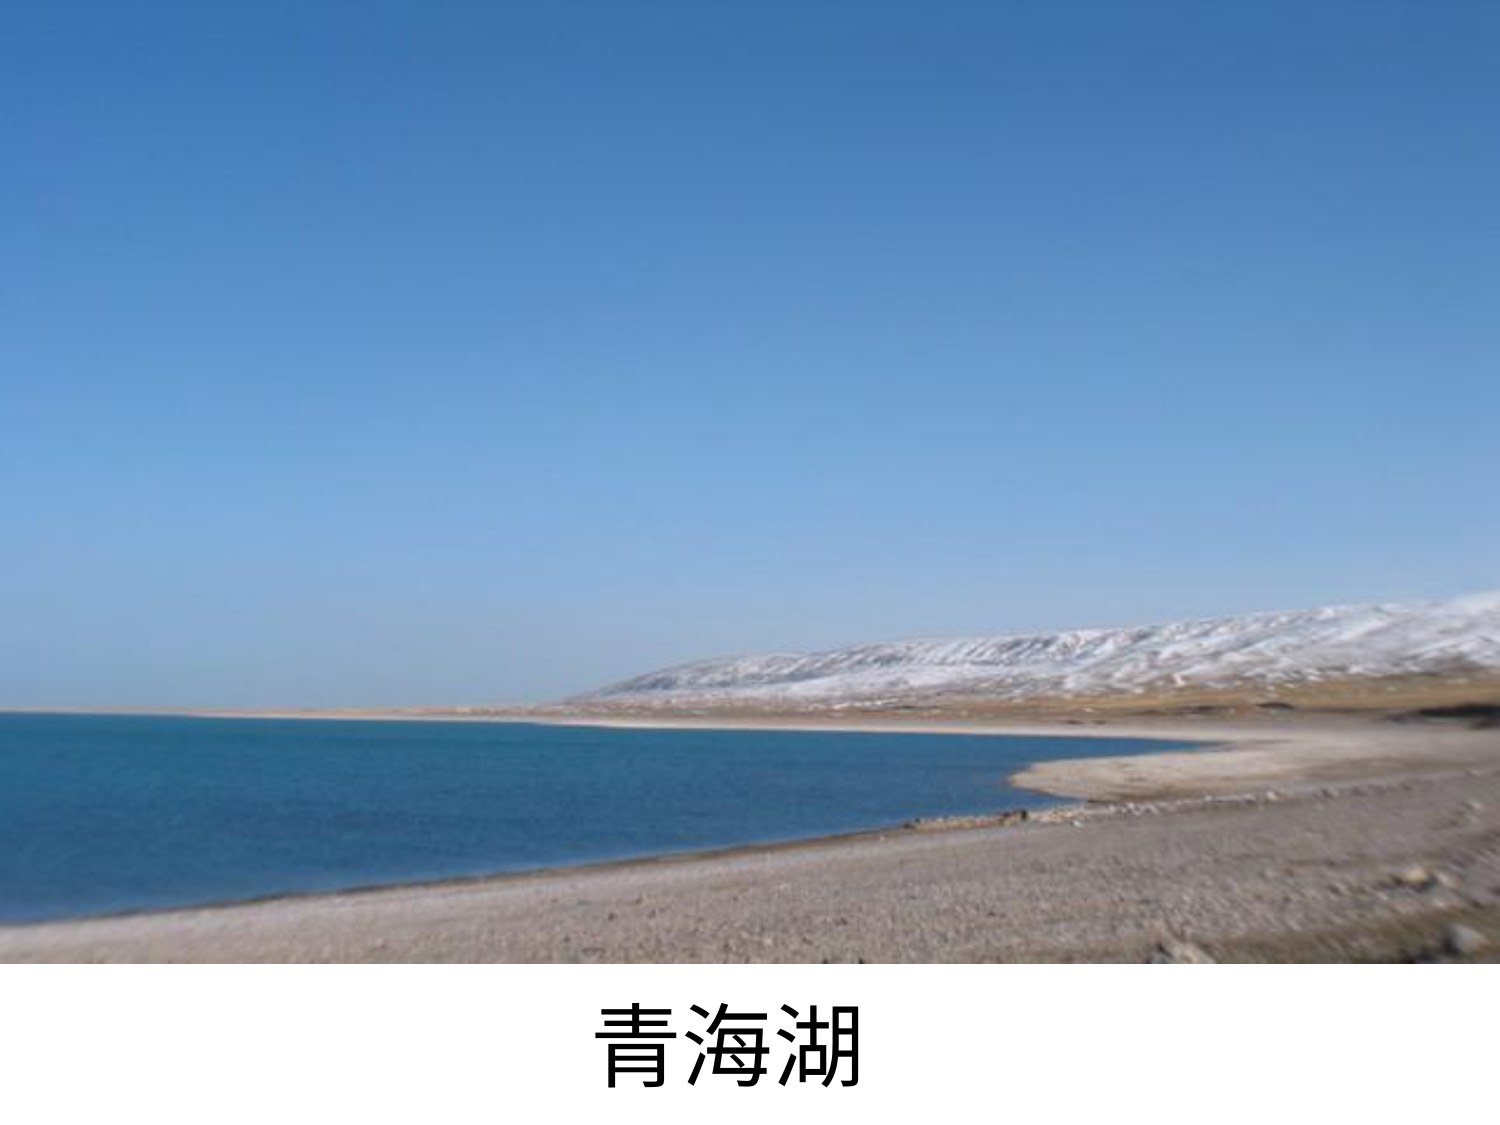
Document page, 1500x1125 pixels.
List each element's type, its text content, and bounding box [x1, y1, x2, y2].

picture [0, 0, 1500, 965]
text_box 青海湖 [575, 981, 881, 1106]
